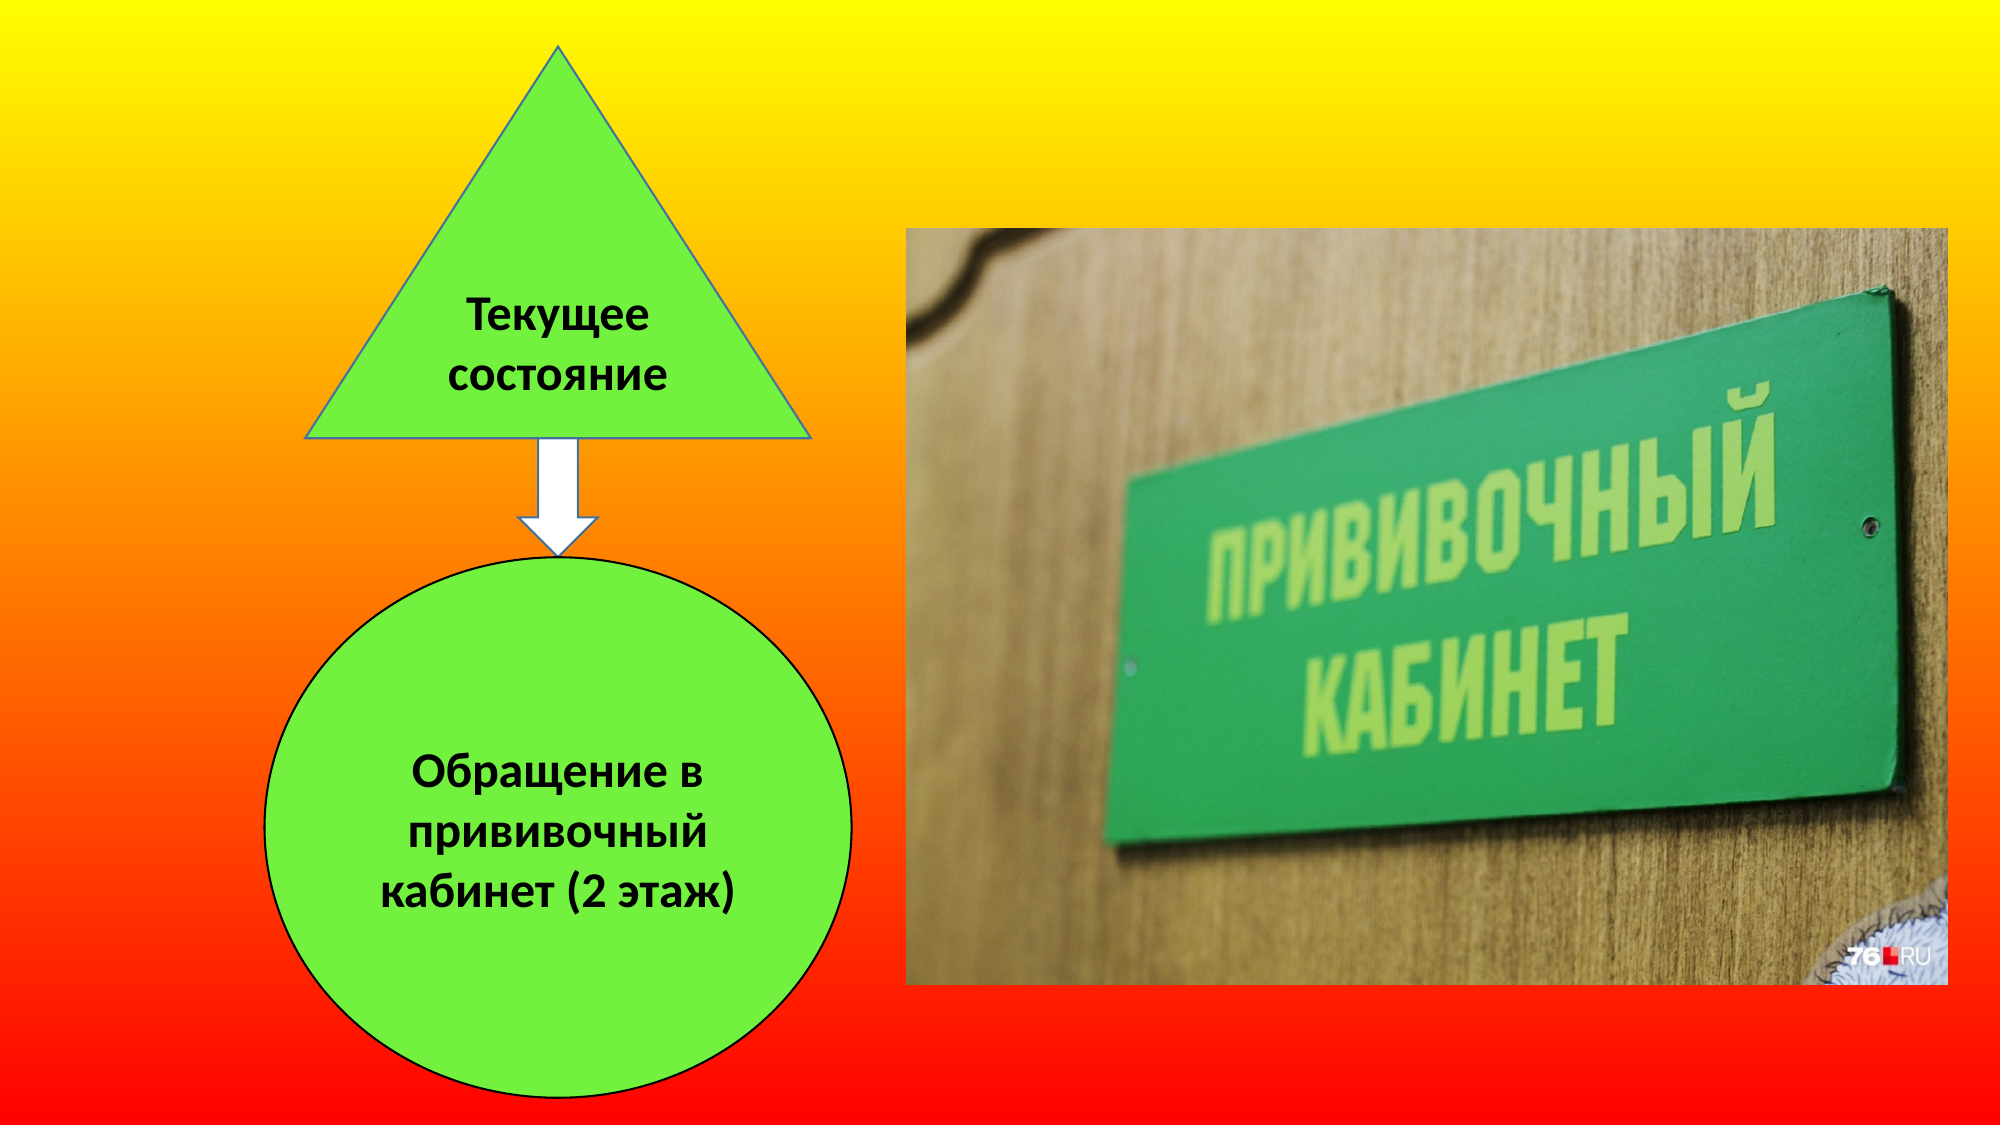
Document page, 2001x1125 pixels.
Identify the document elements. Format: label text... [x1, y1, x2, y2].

text_box Текущее состояние [303, 44, 813, 440]
text_box Обращение в прививочный кабинет (2 этаж) [263, 556, 853, 1099]
picture [906, 228, 1948, 985]
text_box [515, 437, 601, 556]
